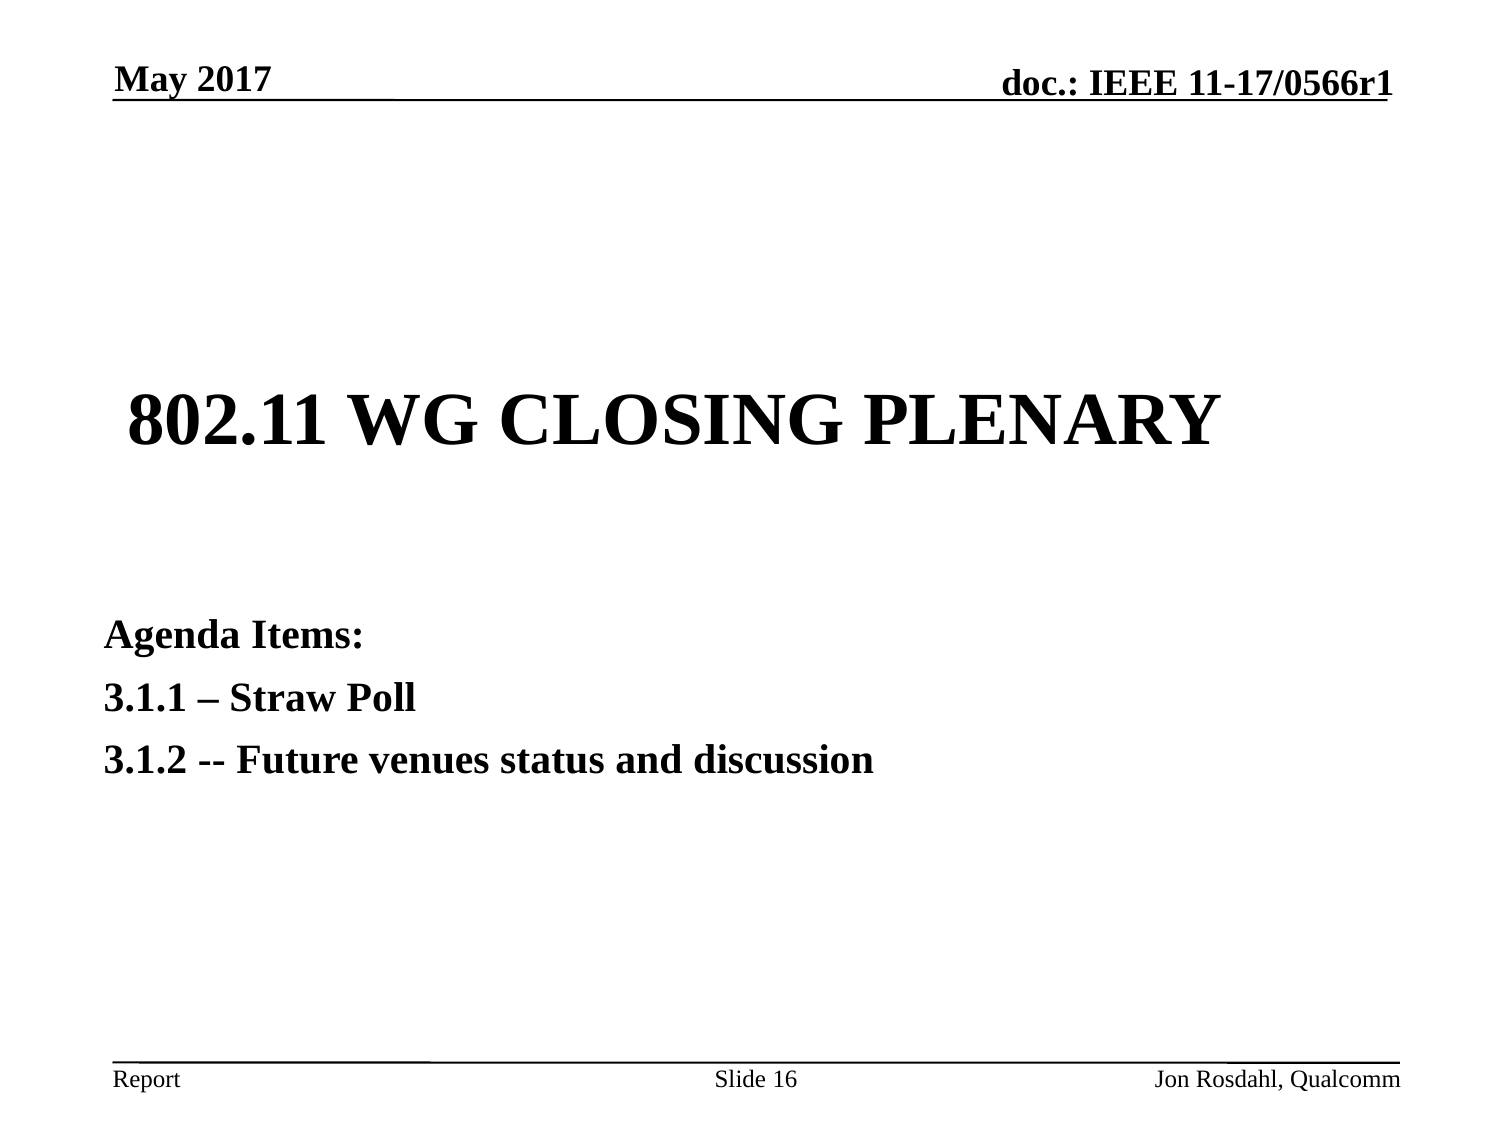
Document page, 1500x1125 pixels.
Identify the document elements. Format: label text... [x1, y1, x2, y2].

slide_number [114, 54, 423, 100]
list Agenda Items: 3.1.1 – Straw Poll 3.1.2 -- Future venues status and discussion [88, 668, 1364, 916]
footer Jon Rosdahl, Qualcomm [878, 1061, 1402, 1093]
title 802.11 WG Closing Plenary [111, 361, 1388, 586]
slide_number Slide 16 [712, 1061, 800, 1123]
